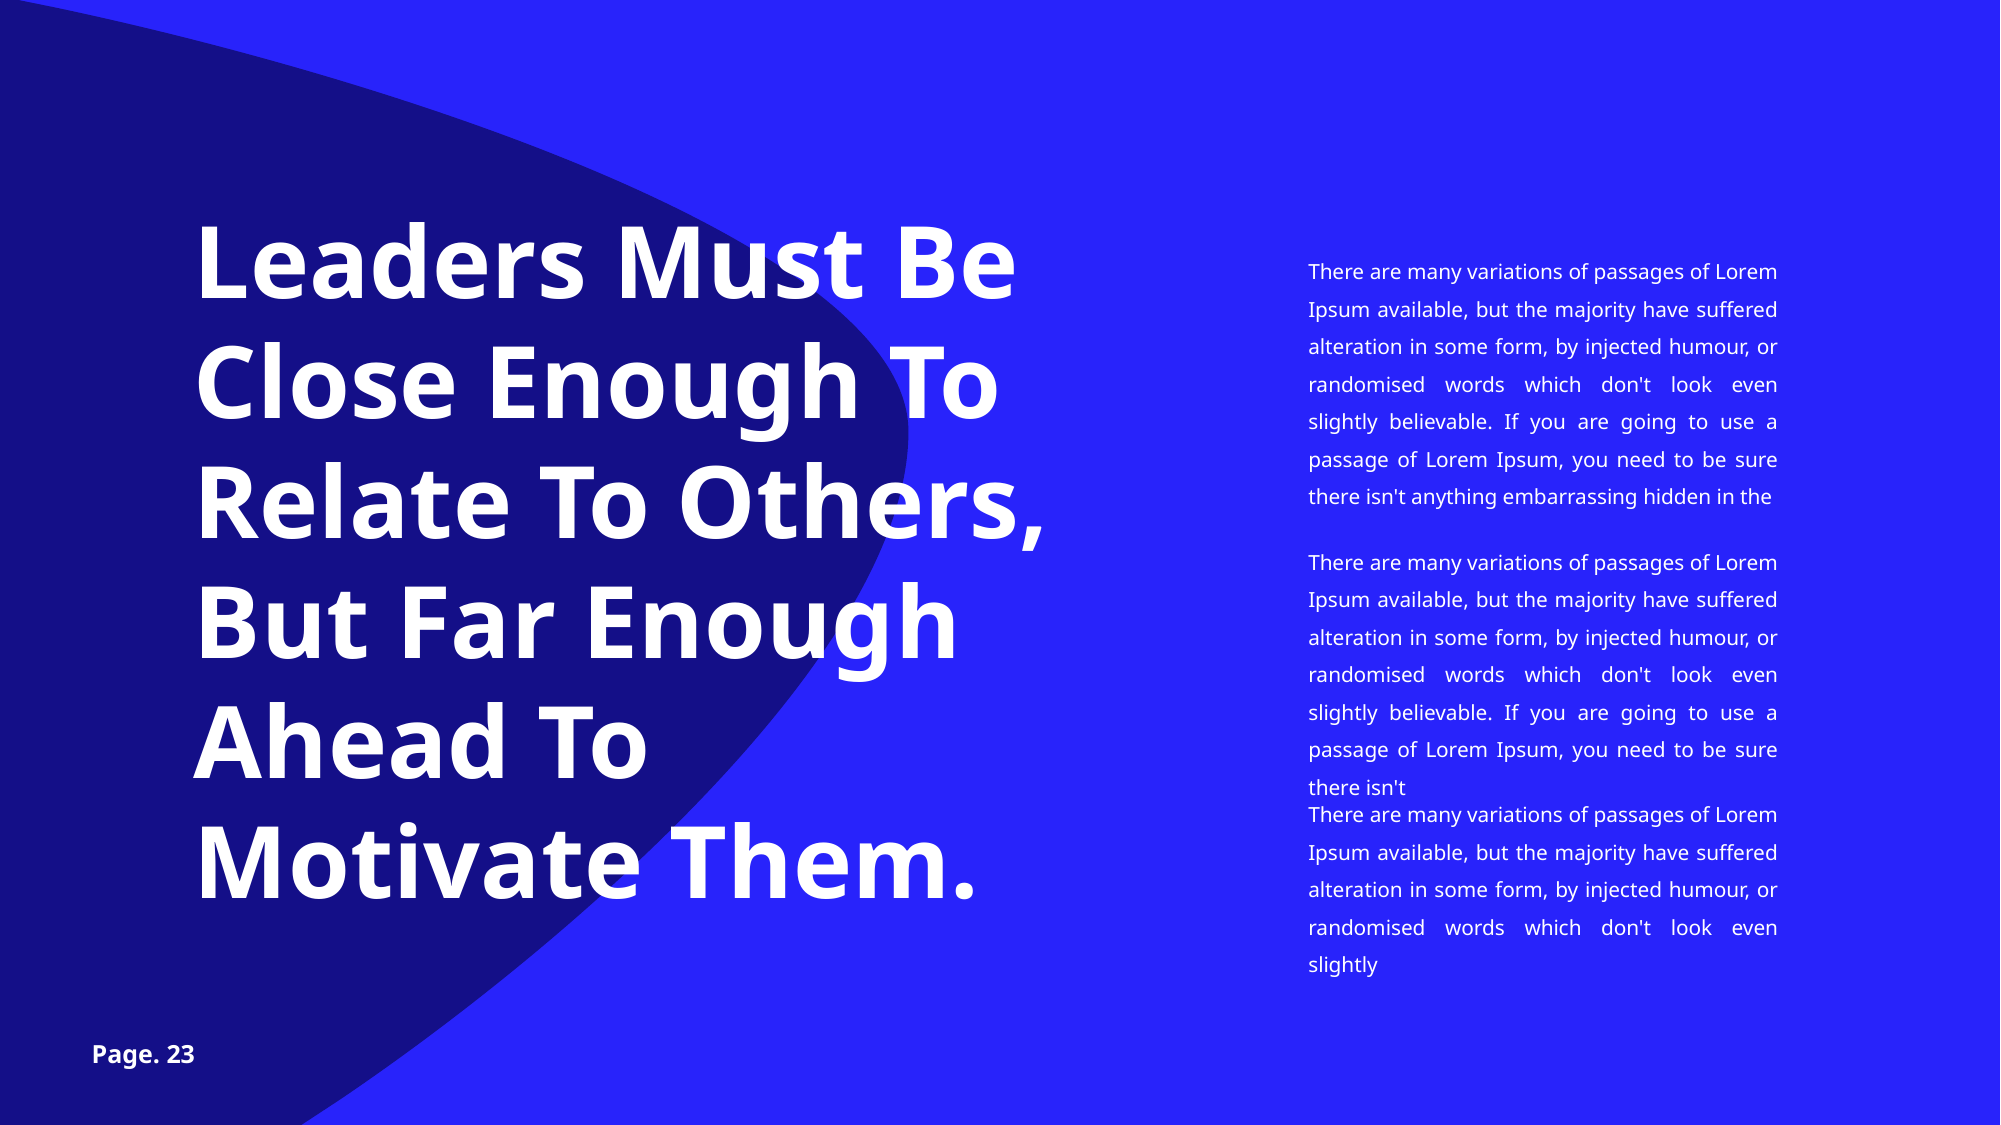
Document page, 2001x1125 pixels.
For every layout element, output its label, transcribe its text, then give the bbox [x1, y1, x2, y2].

text_box Leaders Must Be Close Enough To Relate To Others, But Far Enough Ahead To Motivate Them. [179, 191, 1135, 926]
text_box Page. 23 [76, 1031, 418, 1076]
text_box There are many variations of passages of Lorem Ipsum available, but the majority have suffered alteration in some form, by injected humour, or randomised words which don't look even slightly [1293, 782, 1793, 985]
text_box [0, 0, 643, 1125]
text_box There are many variations of passages of Lorem Ipsum available, but the majority have suffered alteration in some form, by injected humour, or randomised words which don't look even slightly believable. If you are going to use a passage of Lorem Ipsum, you need to be sure there isn't anything embarrassing hidden in the [1293, 239, 1793, 516]
text_box There are many variations of passages of Lorem Ipsum available, but the majority have suffered alteration in some form, by injected humour, or randomised words which don't look even slightly believable. If you are going to use a passage of Lorem Ipsum, you need to be sure there isn't [1293, 529, 1793, 782]
